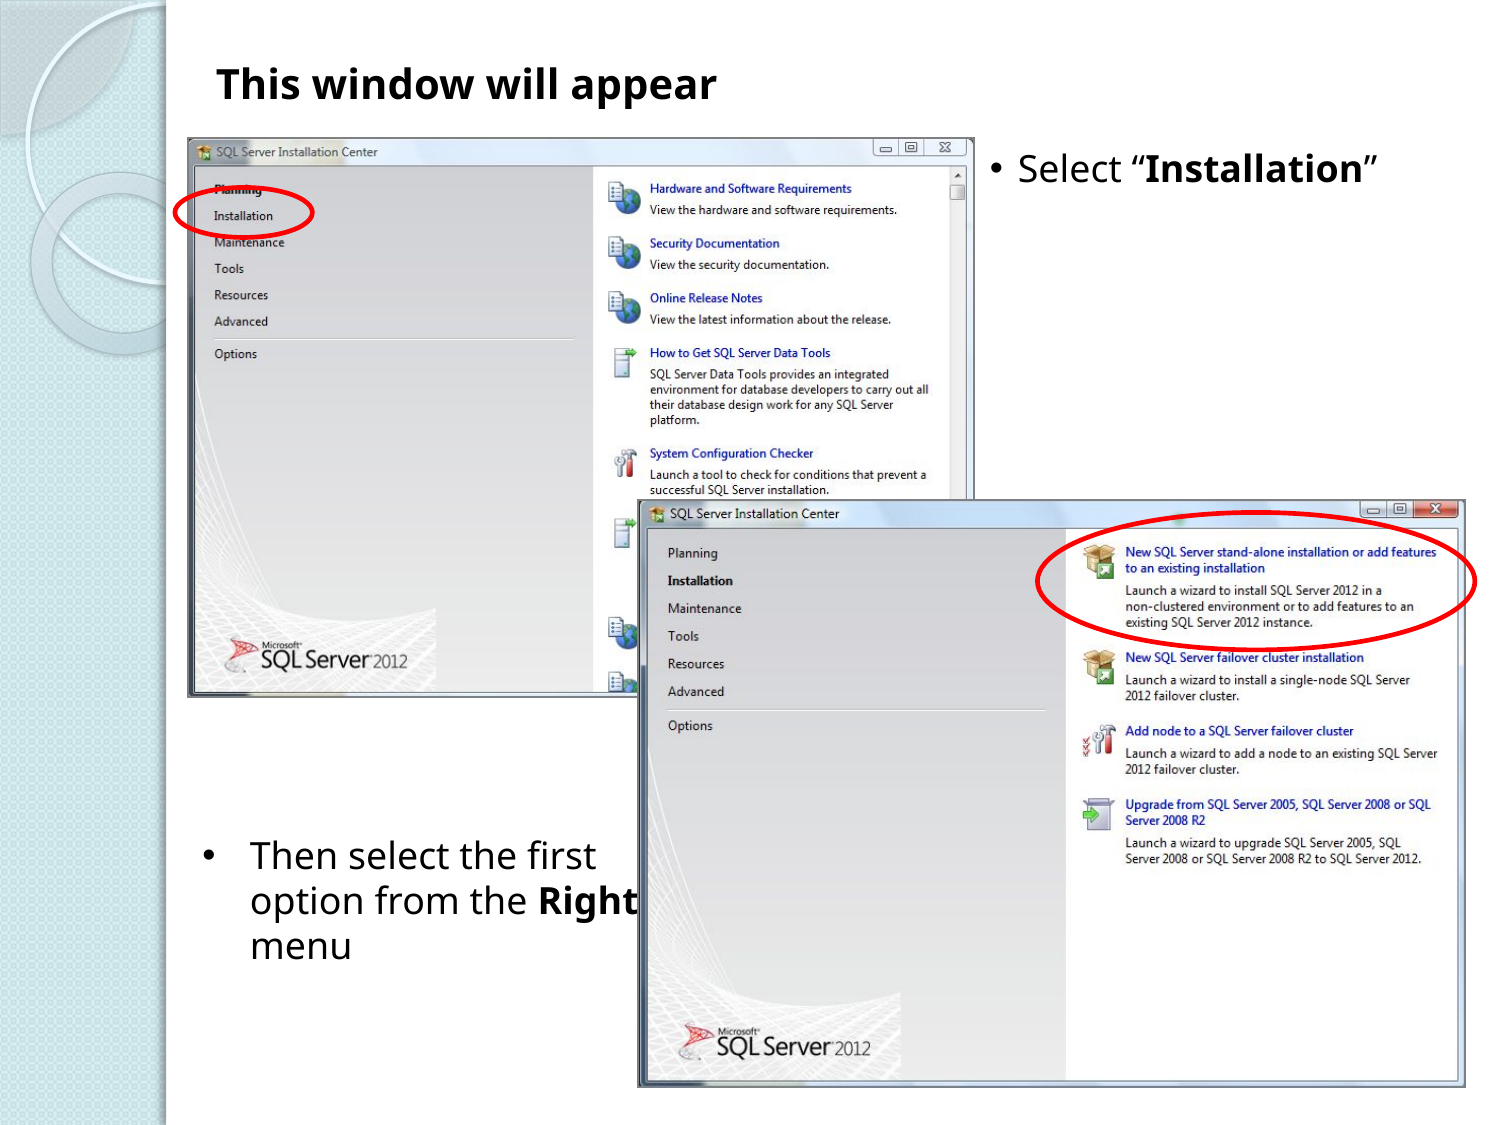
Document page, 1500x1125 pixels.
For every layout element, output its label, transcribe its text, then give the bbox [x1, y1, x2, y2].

text_box [1472, 565, 1477, 597]
picture [187, 137, 1466, 1088]
list This window will appear [187, 50, 763, 135]
text_box Then select the first option from the Right menu [187, 824, 630, 975]
text_box Select “Installation” [979, 137, 1425, 243]
text_box [172, 200, 180, 225]
